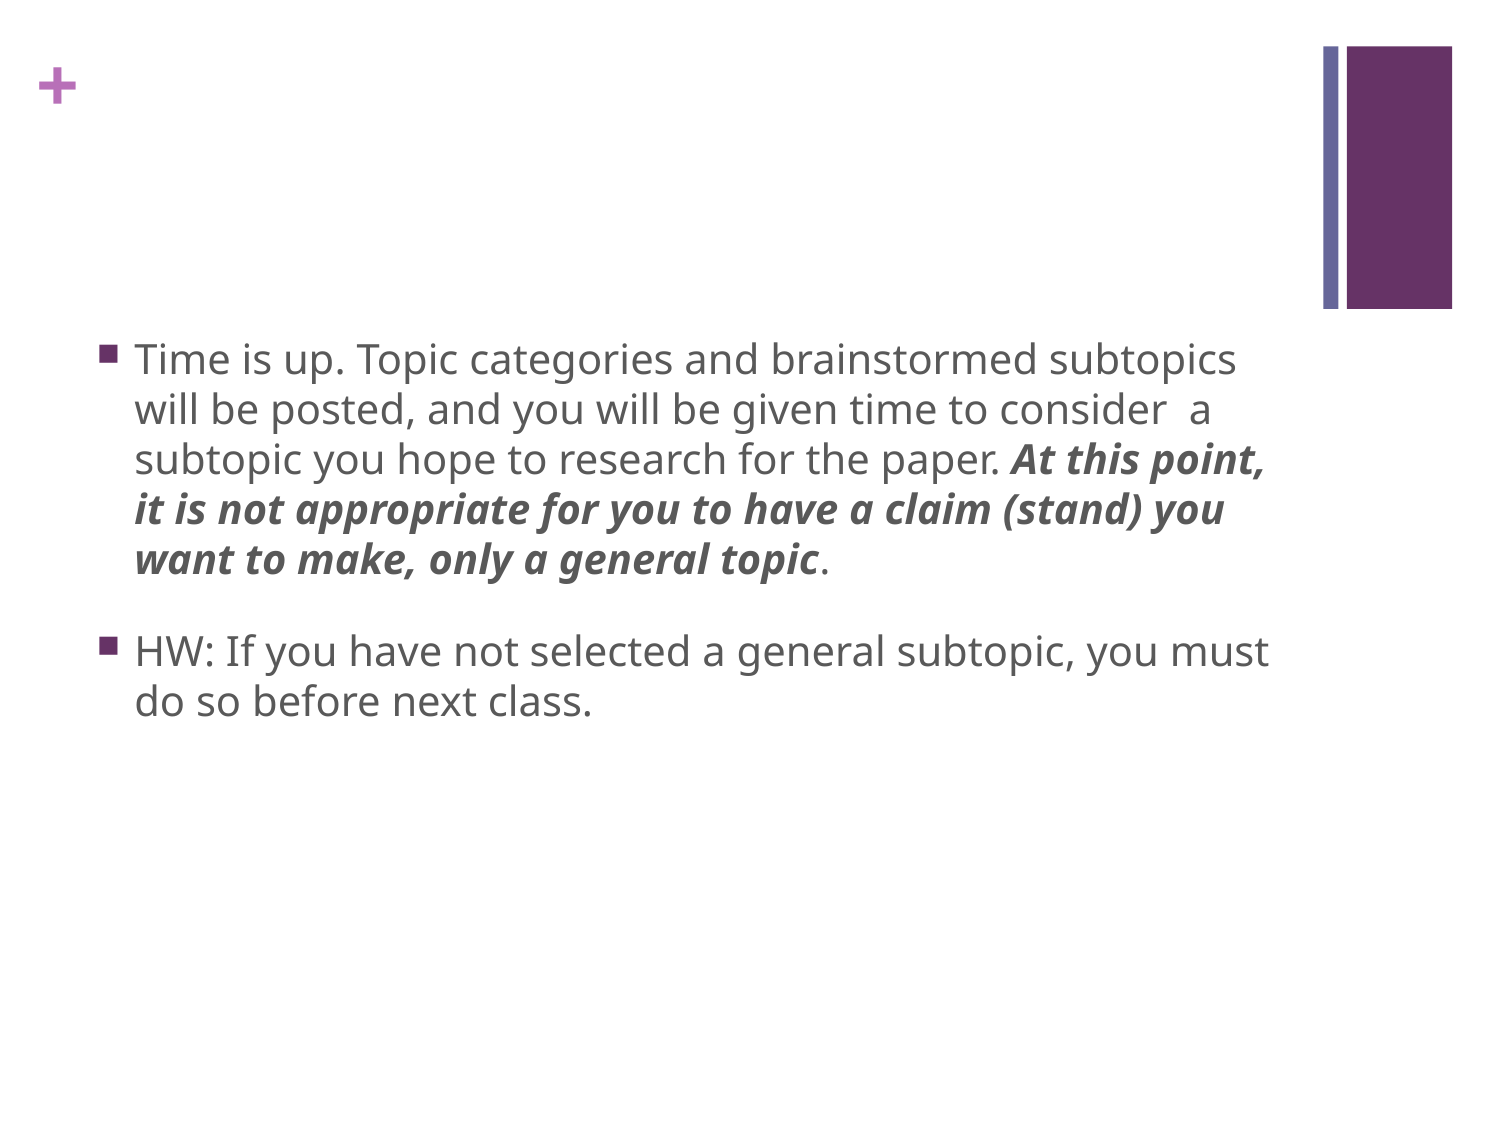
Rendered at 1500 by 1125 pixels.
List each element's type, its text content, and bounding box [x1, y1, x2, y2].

list Time is up. Topic categories and brainstormed subtopics will be posted, and you will be given time to consider a subtopic you hope to research for the paper. At this point, it is not appropriate for you to have a claim (stand) you want to make, only a general topic. HW: If you have not selected a general subtopic, you must do so before next class. [81, 324, 1322, 1005]
